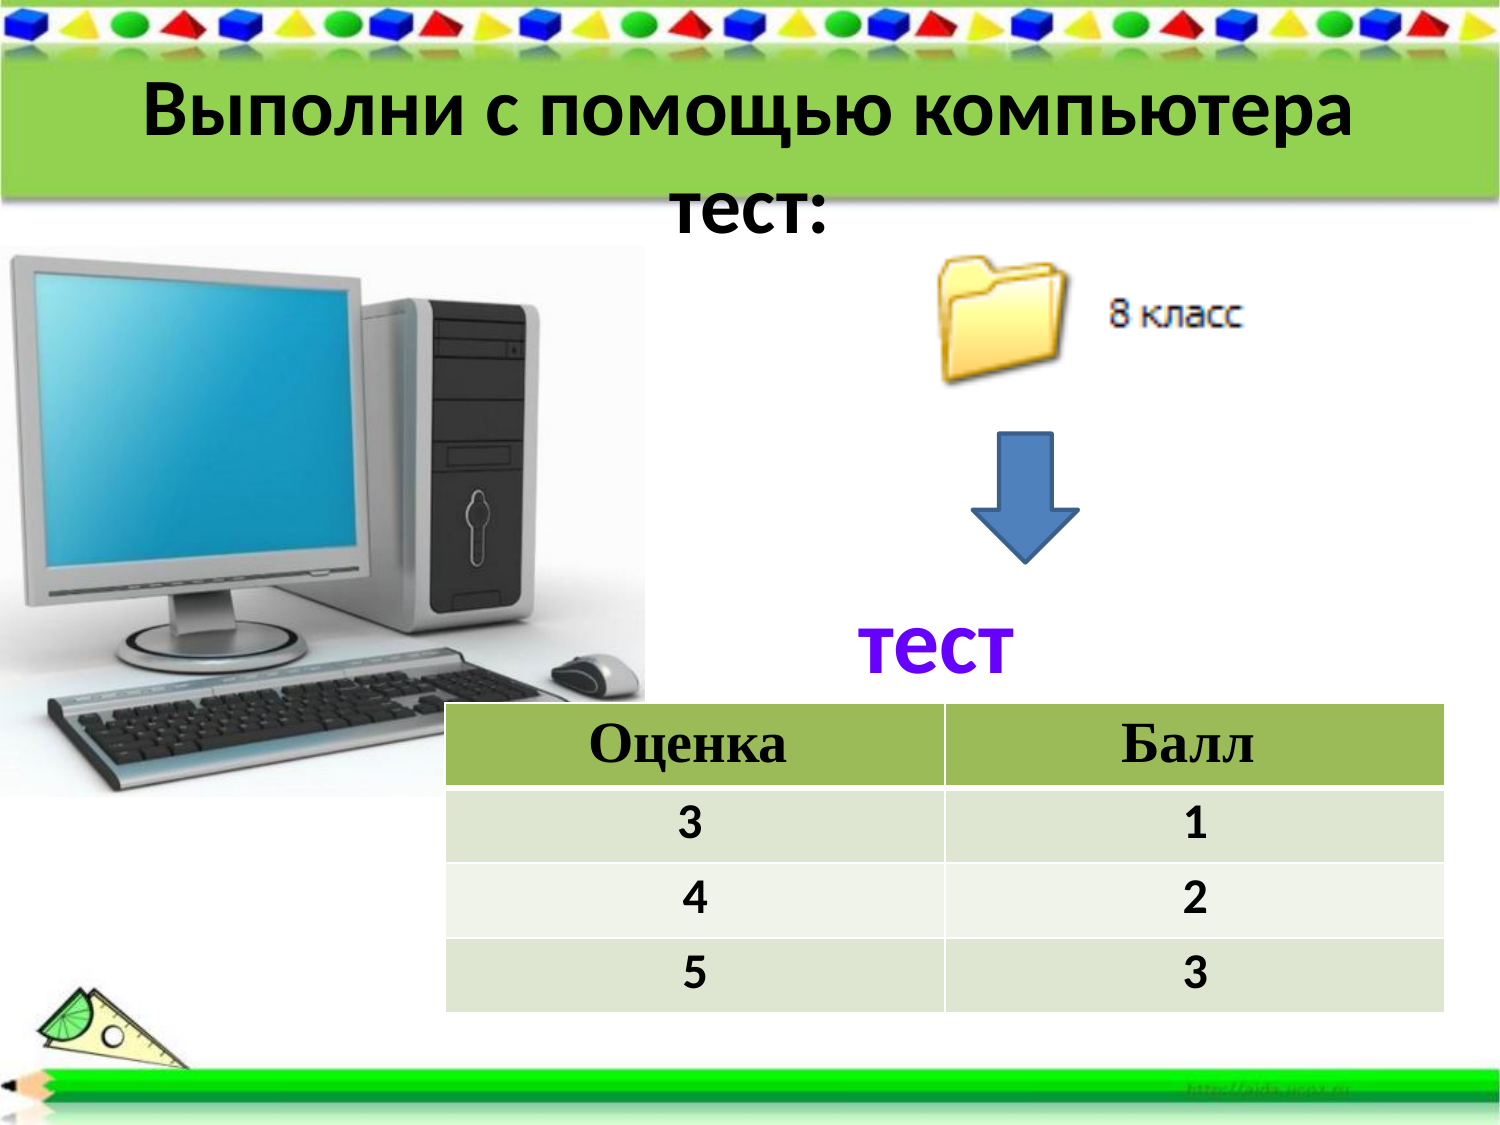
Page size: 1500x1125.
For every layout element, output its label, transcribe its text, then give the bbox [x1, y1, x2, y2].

table_cell 1 [946, 791, 1444, 862]
table_header Балл [946, 704, 1444, 785]
title Выполни с помощью компьютера тест: [75, 45, 1425, 258]
table_cell 3 [446, 791, 944, 862]
table_cell 2 [946, 864, 1444, 937]
table_cell 4 [446, 864, 944, 937]
table_header Оценка [649, 704, 944, 785]
text_box тест [843, 574, 1278, 699]
picture [0, 0, 1500, 1125]
text_box [970, 431, 1080, 565]
table_cell 3 [946, 939, 1444, 1012]
table_cell 5 [446, 939, 944, 1012]
